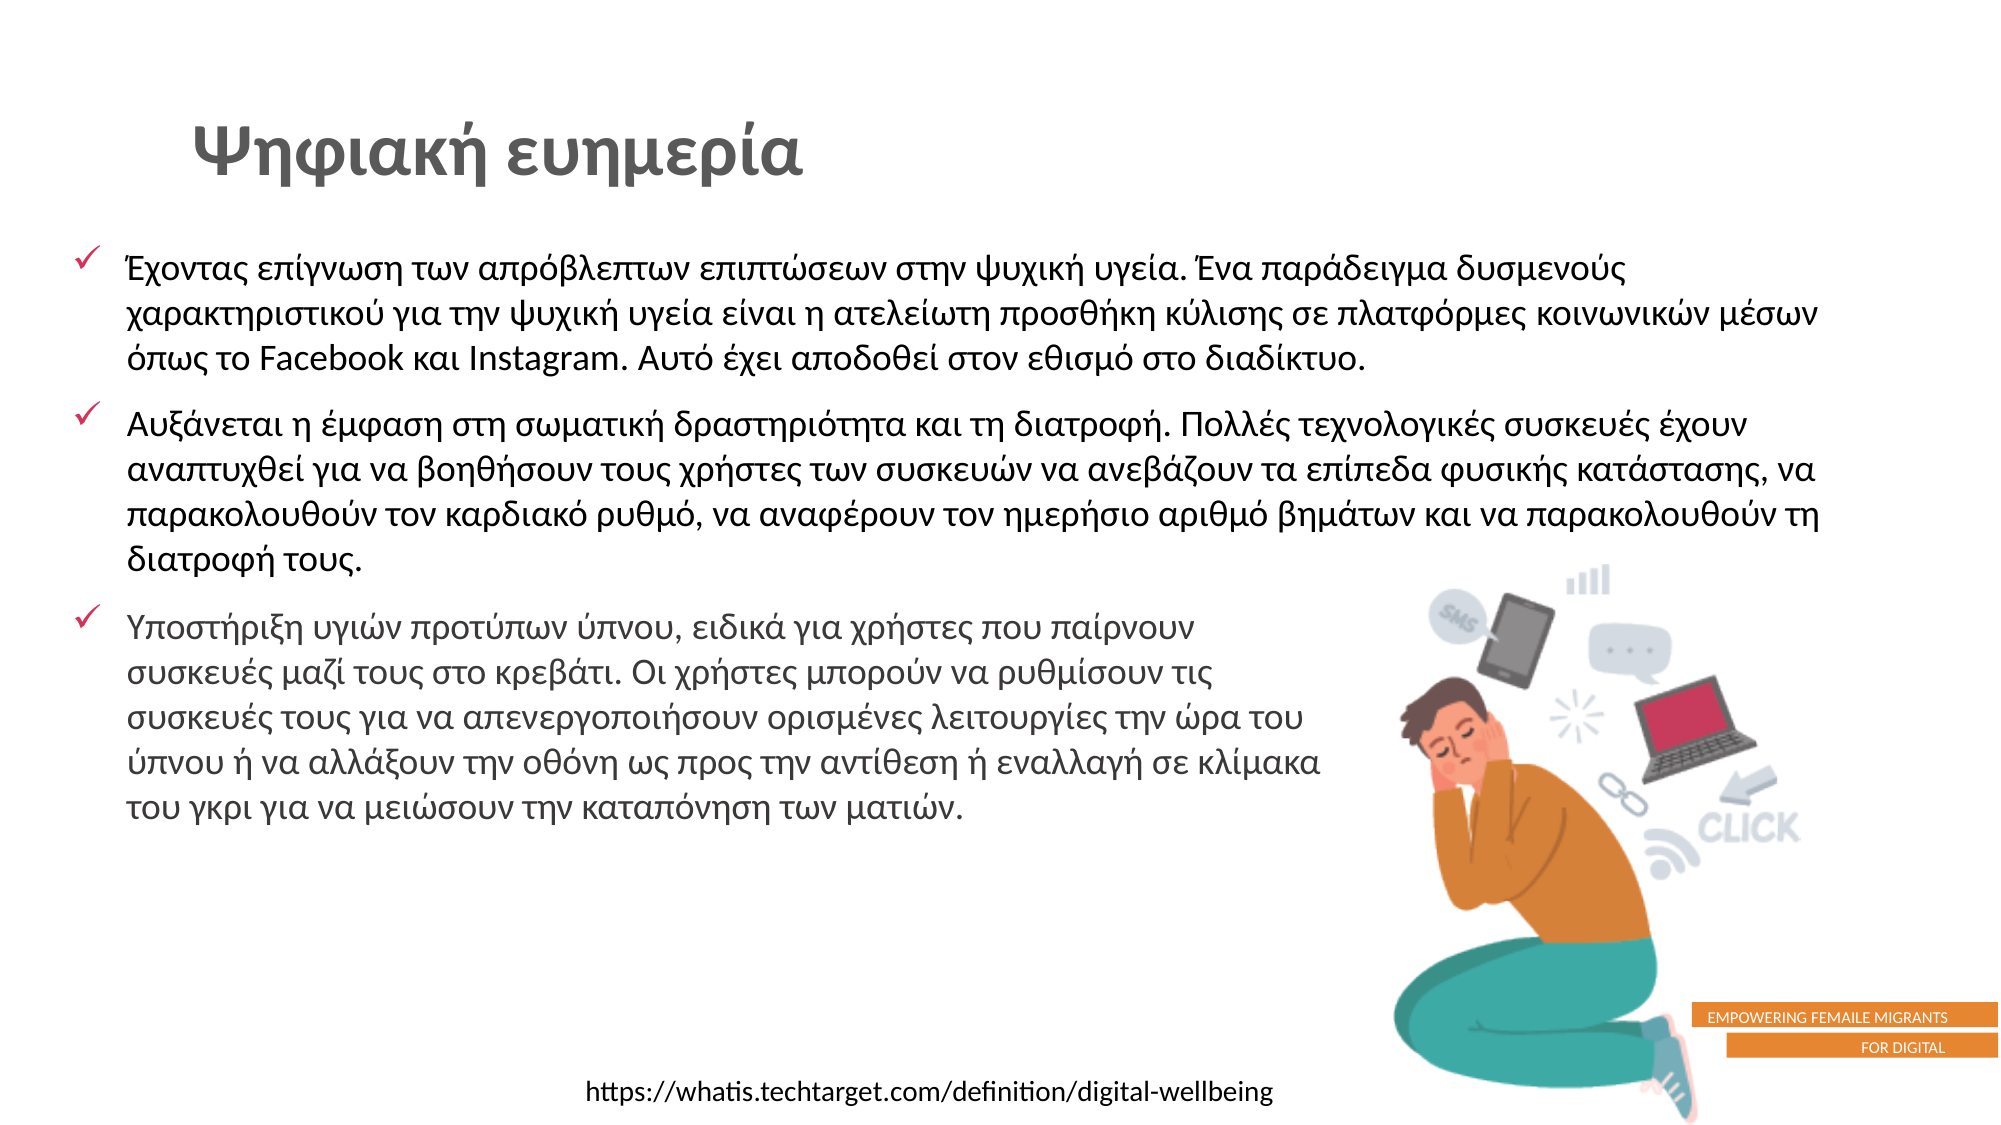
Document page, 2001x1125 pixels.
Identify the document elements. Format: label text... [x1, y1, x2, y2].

text_box Υποστήριξη υγιών προτύπων ύπνου, ειδικά για χρήστες που παίρνουν συσκευές μαζί τους στο κρεβάτι. Οι χρήστες μπορούν να ρυθμίσουν τις συσκευές τους για να απενεργοποιήσουν ορισμένες λειτουργίες την ώρα του ύπνου ή να αλλάξουν την οθόνη ως προς την αντίθεση ή εναλλαγή σε κλίμακα του γκρι για να μειώσουν την καταπόνηση των ματιών. [57, 594, 1362, 835]
text_box Ψηφιακή ευημερία [178, 93, 1917, 250]
picture [1393, 564, 1801, 1125]
text_box https://whatis.techtarget.com/definition/digital-wellbeing [570, 1065, 1393, 1115]
text_box Έχοντας επίγνωση των απρόβλεπτων επιπτώσεων στην ψυχική υγεία. Ένα παράδειγμα δυσμενούς χαρακτηριστικού για την ψυχική υγεία είναι η ατελείωτη προσθήκη κύλισης σε πλατφόρμες κοινωνικών μέσων όπως το Facebook και Instagram. Αυτό έχει αποδοθεί στον εθισμό στο διαδίκτυο. Αυξάνεται η έμφαση στη σωματική δραστηριότητα και τη διατροφή. Πολλές τεχνολογικές συσκευές έχουν αναπτυχθεί για να βοηθήσουν τους χρήστες των συσκευών να ανεβάζουν τα επίπεδα φυσικής κατάστασης, να παρακολουθούν τον καρδιακό ρυθμό, να αναφέρουν τον ημερήσιο αριθμό βημάτων και να παρακολουθούν τη διατροφή τους. [57, 235, 1882, 599]
